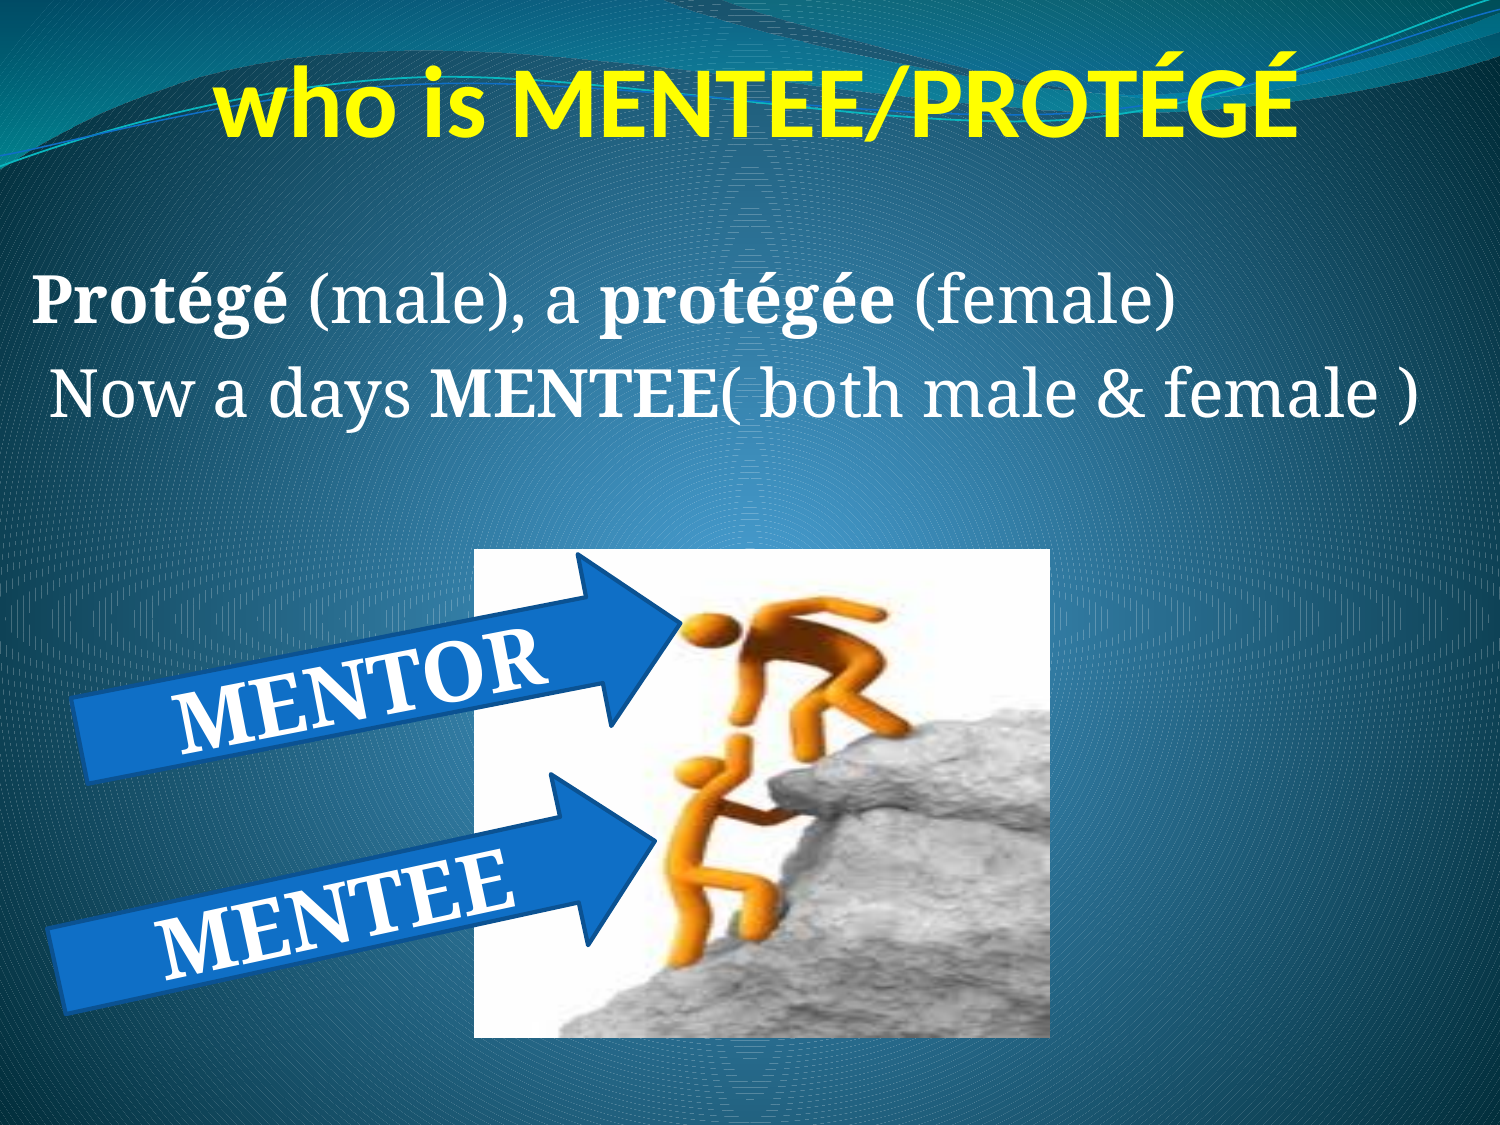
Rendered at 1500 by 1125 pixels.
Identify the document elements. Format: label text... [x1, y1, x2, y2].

text_box MENTEE [45, 835, 467, 1017]
subtitle Protégé (male), a protégée (female) Now a days MENTEE( both male & female ) [31, 249, 1494, 1038]
picture [474, 549, 1051, 1038]
title who is MENTEE/PROTÉGÉ [99, 0, 1388, 163]
text_box MENTOR [68, 618, 467, 786]
